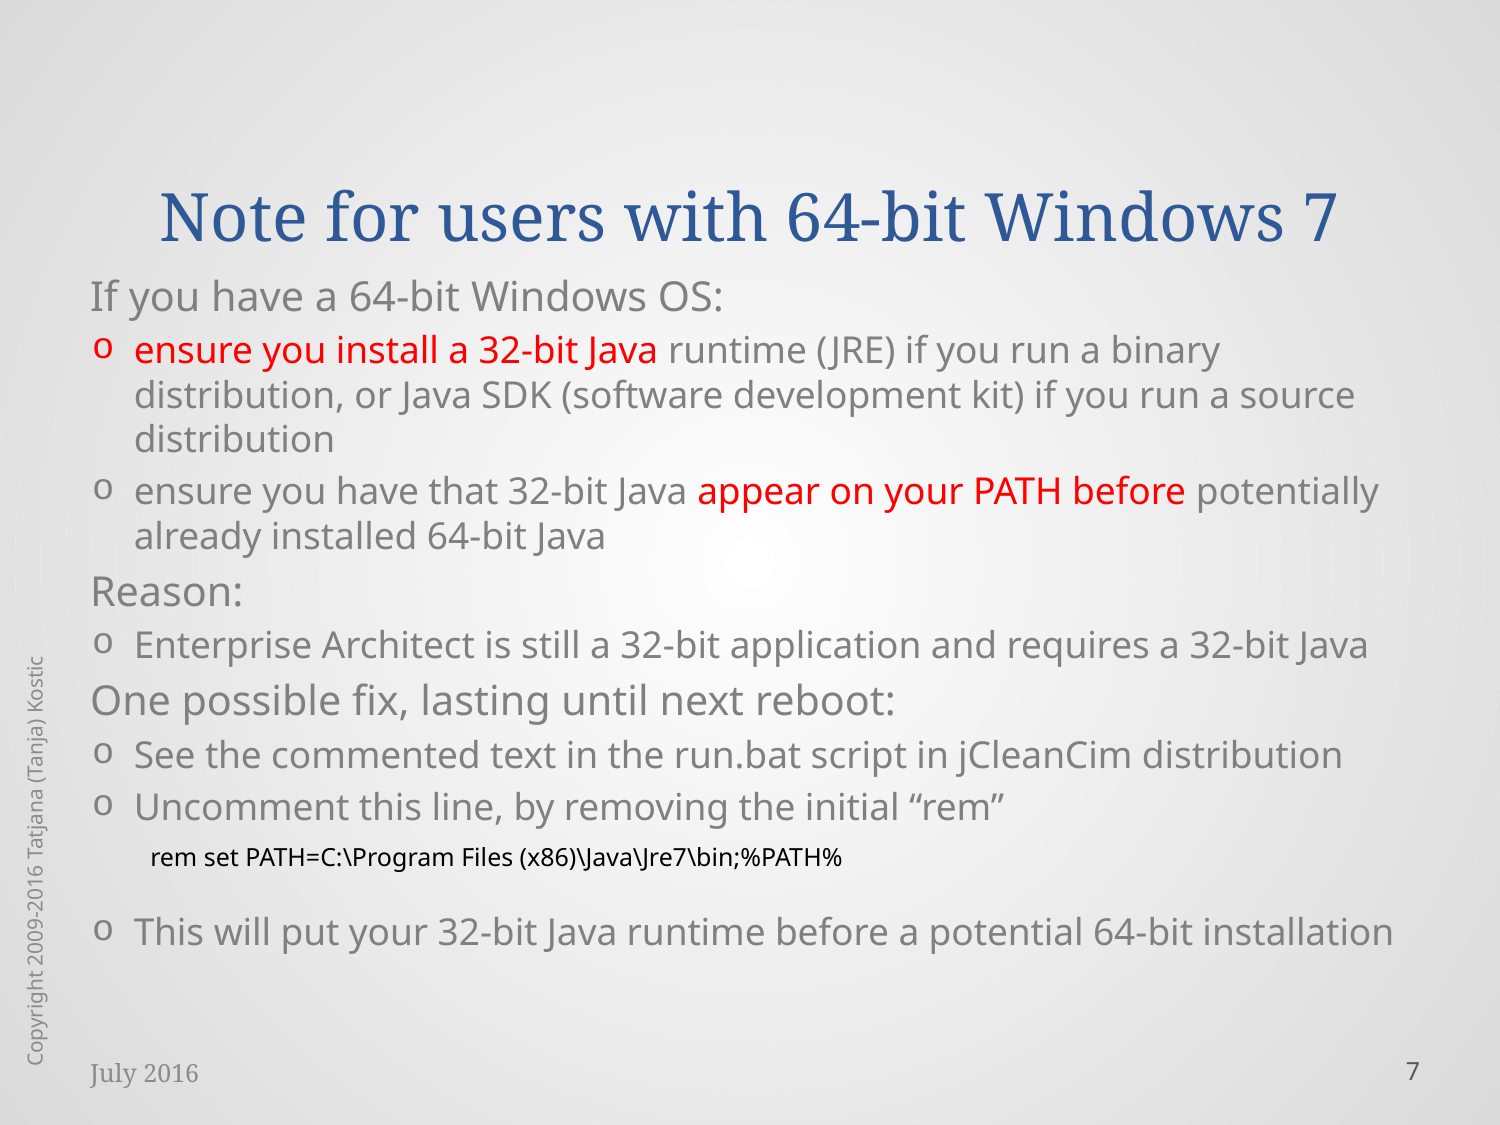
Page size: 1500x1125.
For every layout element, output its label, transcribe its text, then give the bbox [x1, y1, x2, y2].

list If you have a 64-bit Windows OS: ensure you install a 32-bit Java runtime (JRE) if you run a binary distribution, or Java SDK (software development kit) if you run a source distribution ensure you have that 32-bit Java appear on your PATH before potentially already installed 64-bit Java Reason: Enterprise Architect is still a 32-bit application and requires a 32-bit Java One possible fix, lasting until next reboot: See the commented text in the run.bat script in jCleanCim distribution Uncomment this line, by removing the initial “rem” This will put your 32-bit Java runtime before a potential 64-bit installation [75, 262, 1425, 1005]
footer Copyright 2009-2016 Tatjana (Tanja) Kostic [18, 621, 54, 1101]
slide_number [75, 1042, 313, 1103]
title Note for users with 64-bit Windows 7 [75, 0, 1425, 262]
slide_number 7 [1401, 1042, 1494, 1103]
text_box rem set PATH=C:\Program Files (x86)\Java\Jre7\bin;%PATH% [135, 834, 1261, 879]
